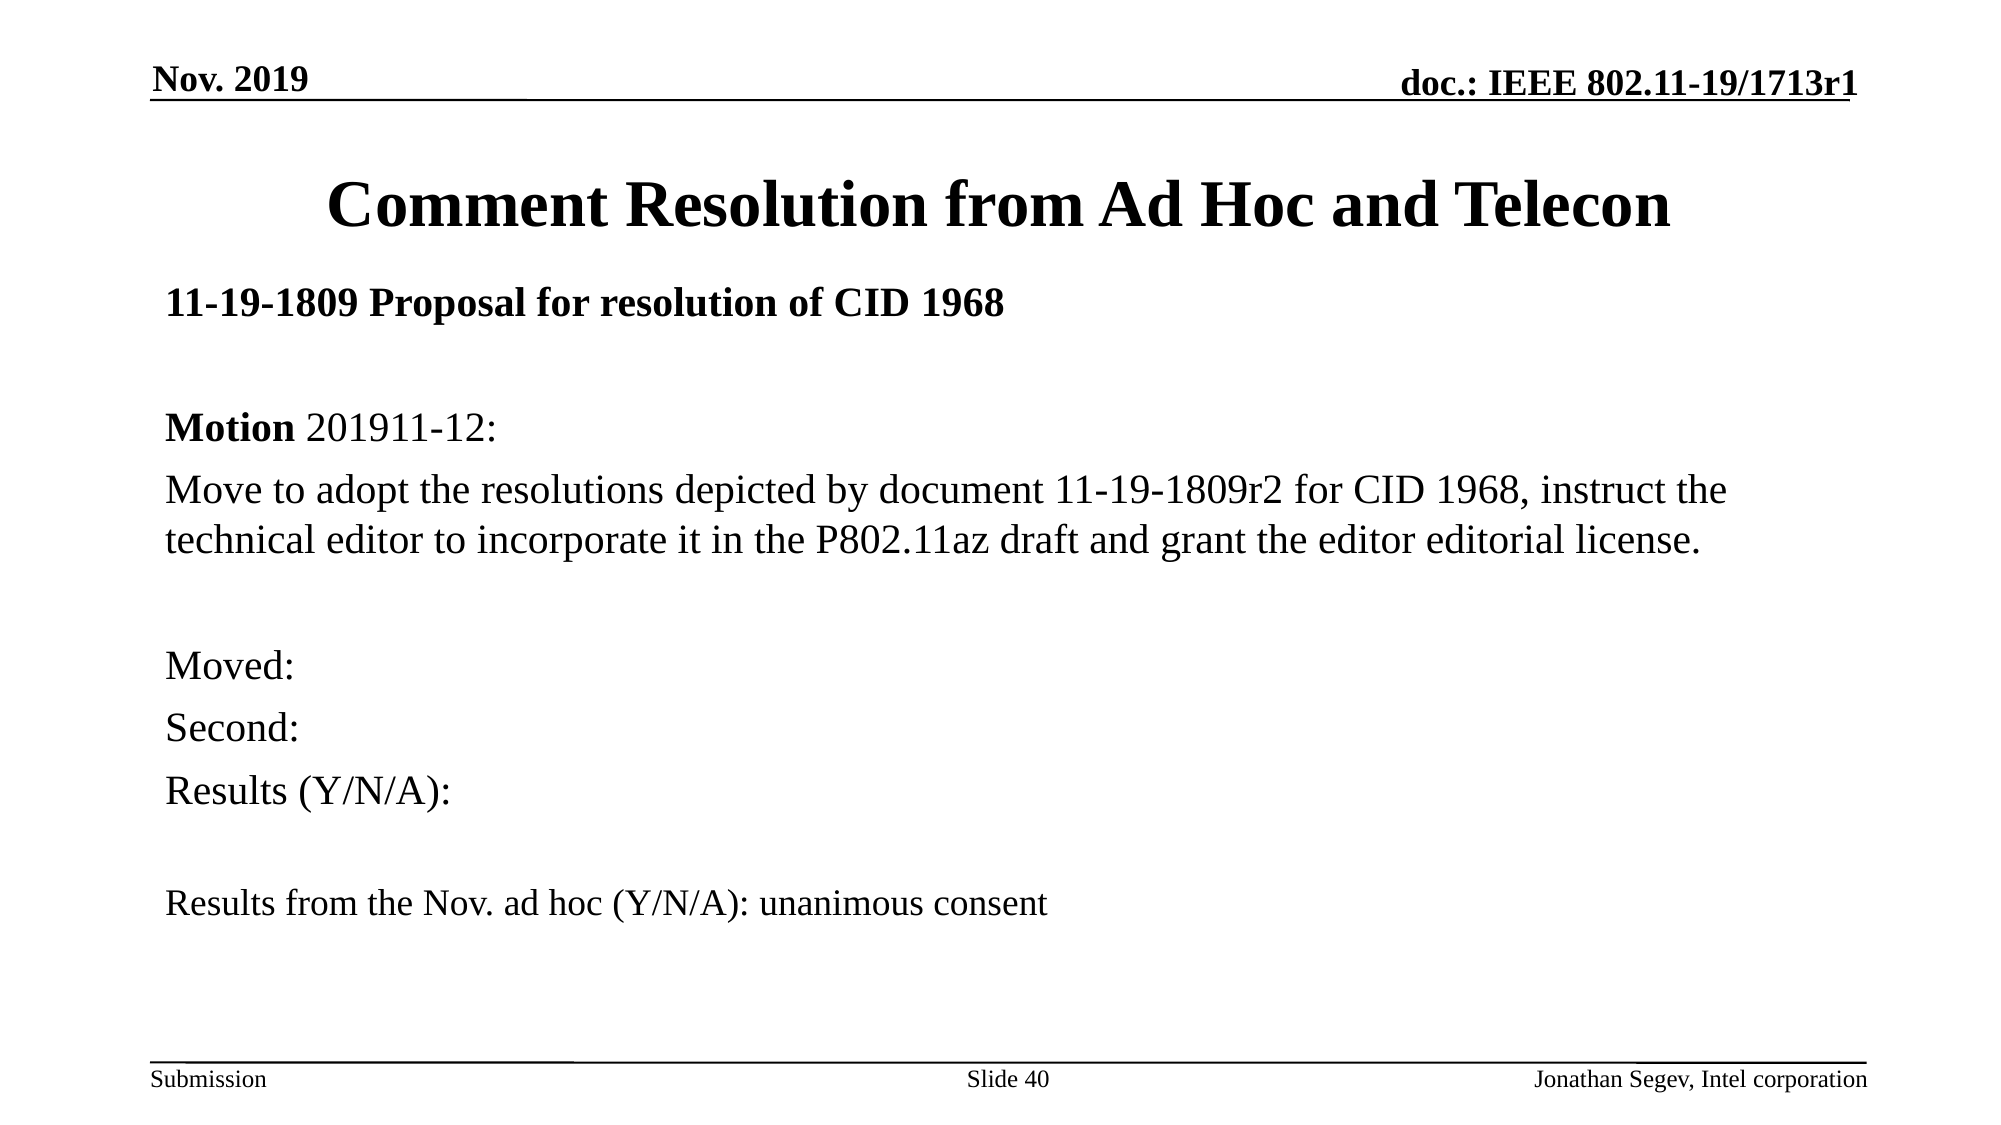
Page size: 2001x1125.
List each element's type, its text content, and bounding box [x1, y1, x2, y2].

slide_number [152, 54, 563, 100]
title Comment Resolution from Ad Hoc and Telecon [149, 112, 1850, 266]
list 11-19-1809 Proposal for resolution of CID 1968 Motion 201911-12: Move to adopt the resolutions depicted by document 11-19-1809r2 for CID 1968, instruct the technical editor to incorporate it in the P802.11az draft and grant the editor editorial license. Moved: Second: Results (Y/N/A): Results from the Nov. ad hoc (Y/N/A): unanimous consent [149, 266, 1850, 1000]
slide_number Slide 40 [950, 1061, 1067, 1123]
footer Jonathan Segev, Intel corporation [1171, 1061, 1869, 1093]
